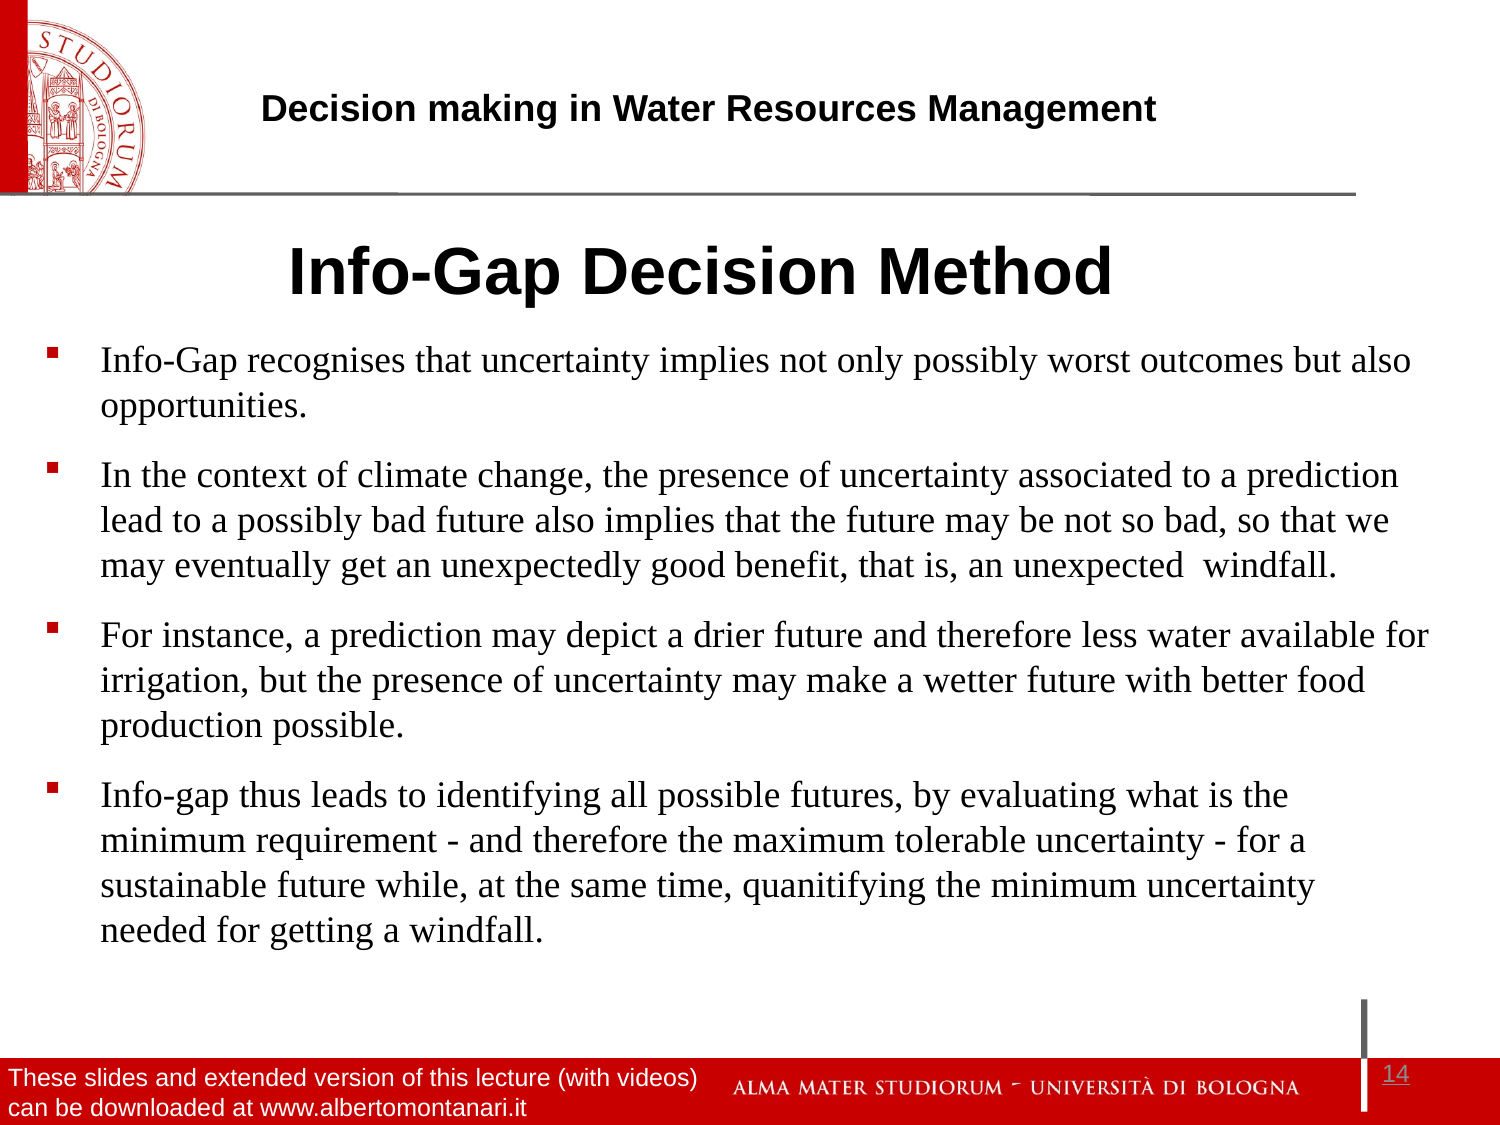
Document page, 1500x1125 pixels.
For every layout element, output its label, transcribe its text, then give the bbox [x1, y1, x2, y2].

slide_number 14 [1074, 1042, 1425, 1103]
list Info-Gap recognises that uncertainty implies not only possibly worst outcomes but also opportunities. In the context of climate change, the presence of uncertainty associated to a prediction lead to a possibly bad future also implies that the future may be not so bad, so that we may eventually get an unexpectedly good benefit, that is, an unexpected windfall. For instance, a prediction may depict a drier future and therefore less water available for irrigation, but the presence of uncertainty may make a wetter future with better food production possible. Info-gap thus leads to identifying all possible futures, by evaluating what is the minimum requirement - and therefore the maximum tolerable uncertainty - for a sustainable future while, at the same time, quanitifying the minimum uncertainty needed for getting a windfall. [29, 328, 1447, 981]
picture [0, 1058, 1500, 1125]
picture [28, 16, 151, 192]
text_box Info-Gap Decision Method [105, 220, 1298, 316]
